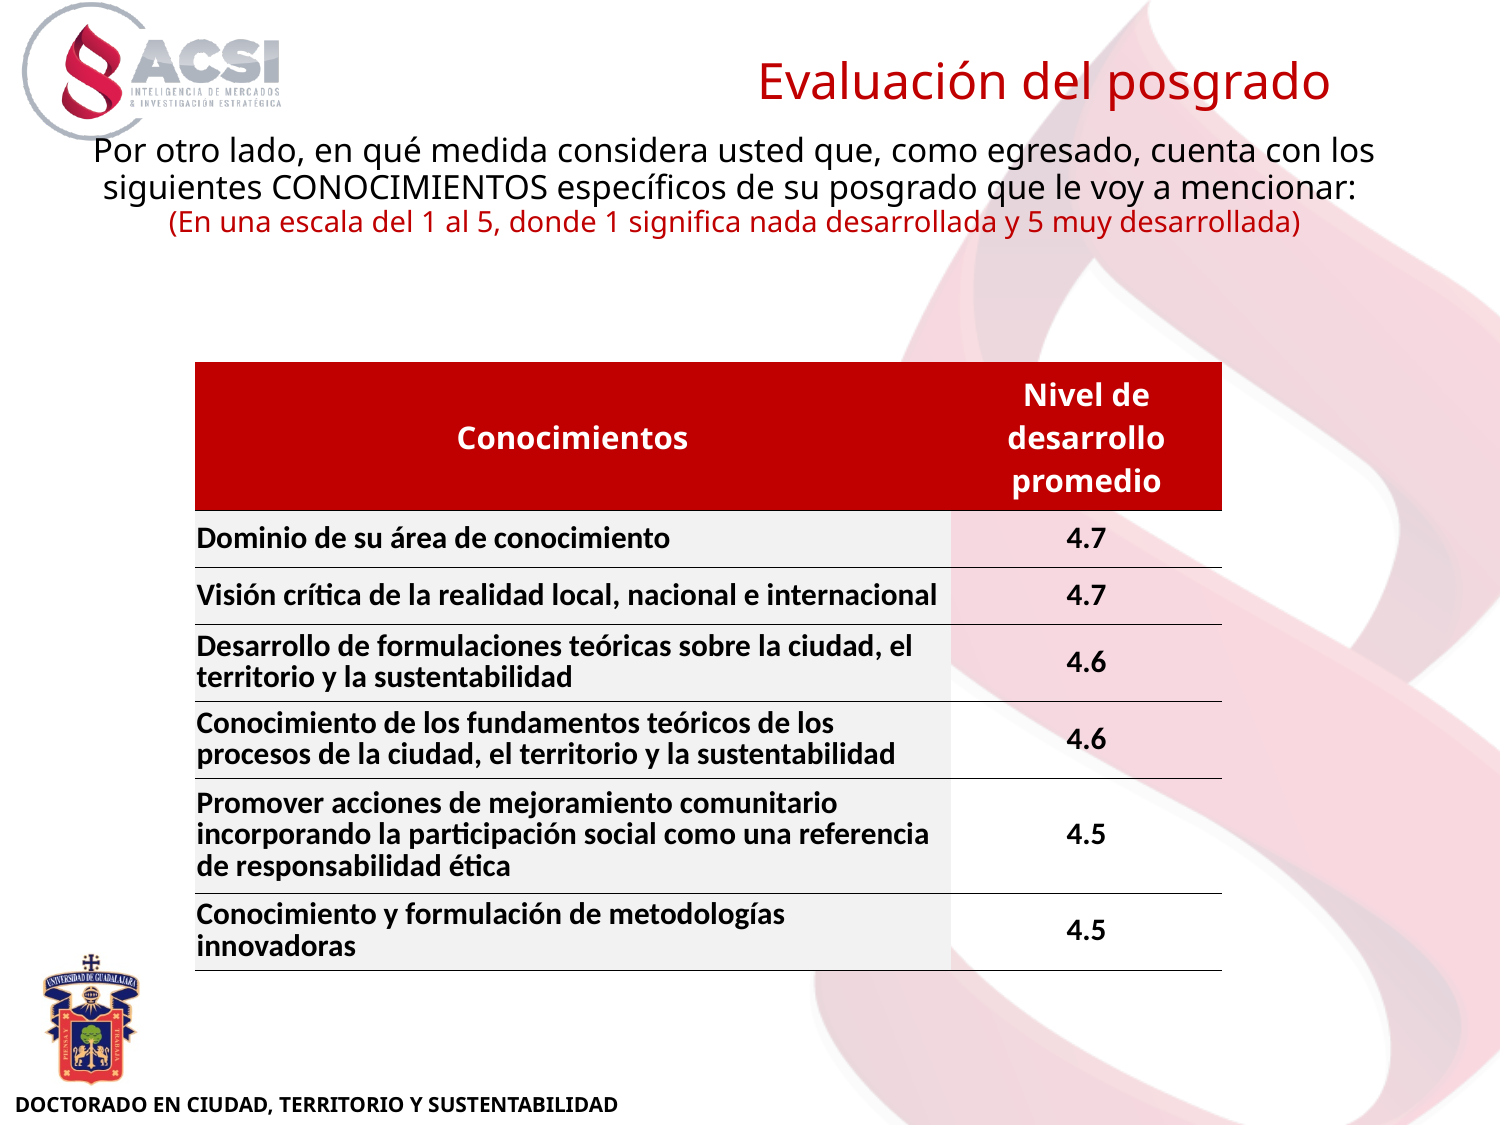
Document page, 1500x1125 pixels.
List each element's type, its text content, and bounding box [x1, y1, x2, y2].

picture [41, 952, 141, 1088]
table_header Nivel de desarrollo promedio [951, 362, 1222, 510]
table_header Conocimientos [195, 362, 951, 510]
text_box Por otro lado, en qué medida considera usted que, como egresado, cuenta con los siguientes CONOCIMIENTOS específicos de su posgrado que le voy a mencionar: (En una escala del 1 al 5, donde 1 significa nada desarrollada y 5 muy desarrollada) [0, 125, 1471, 247]
table_cell 4.7 [951, 568, 1222, 624]
table_cell Conocimiento y formulación de metodologías innovadoras [195, 894, 951, 970]
table_cell 4.5 [951, 894, 1222, 970]
table_cell Conocimiento de los fundamentos teóricos de los procesos de la ciudad, el territorio y la sustentabilidad [195, 702, 951, 778]
table_cell Promover acciones de mejoramiento comunitario incorporando la participación social como una referencia de responsabilidad ética [195, 779, 951, 893]
picture [10, 0, 292, 125]
table_cell 4.7 [951, 511, 1222, 567]
table_cell Dominio de su área de conocimiento [195, 511, 951, 567]
table_cell Desarrollo de formulaciones teóricas sobre la ciudad, el territorio y la sustentabilidad [195, 625, 951, 701]
table_cell Visión crítica de la realidad local, nacional e internacional [195, 568, 951, 624]
text_box Evaluación del posgrado [589, 42, 1500, 118]
table_cell 4.6 [951, 702, 1222, 778]
table_cell 4.5 [951, 779, 1222, 893]
table_cell 4.6 [951, 625, 1222, 701]
